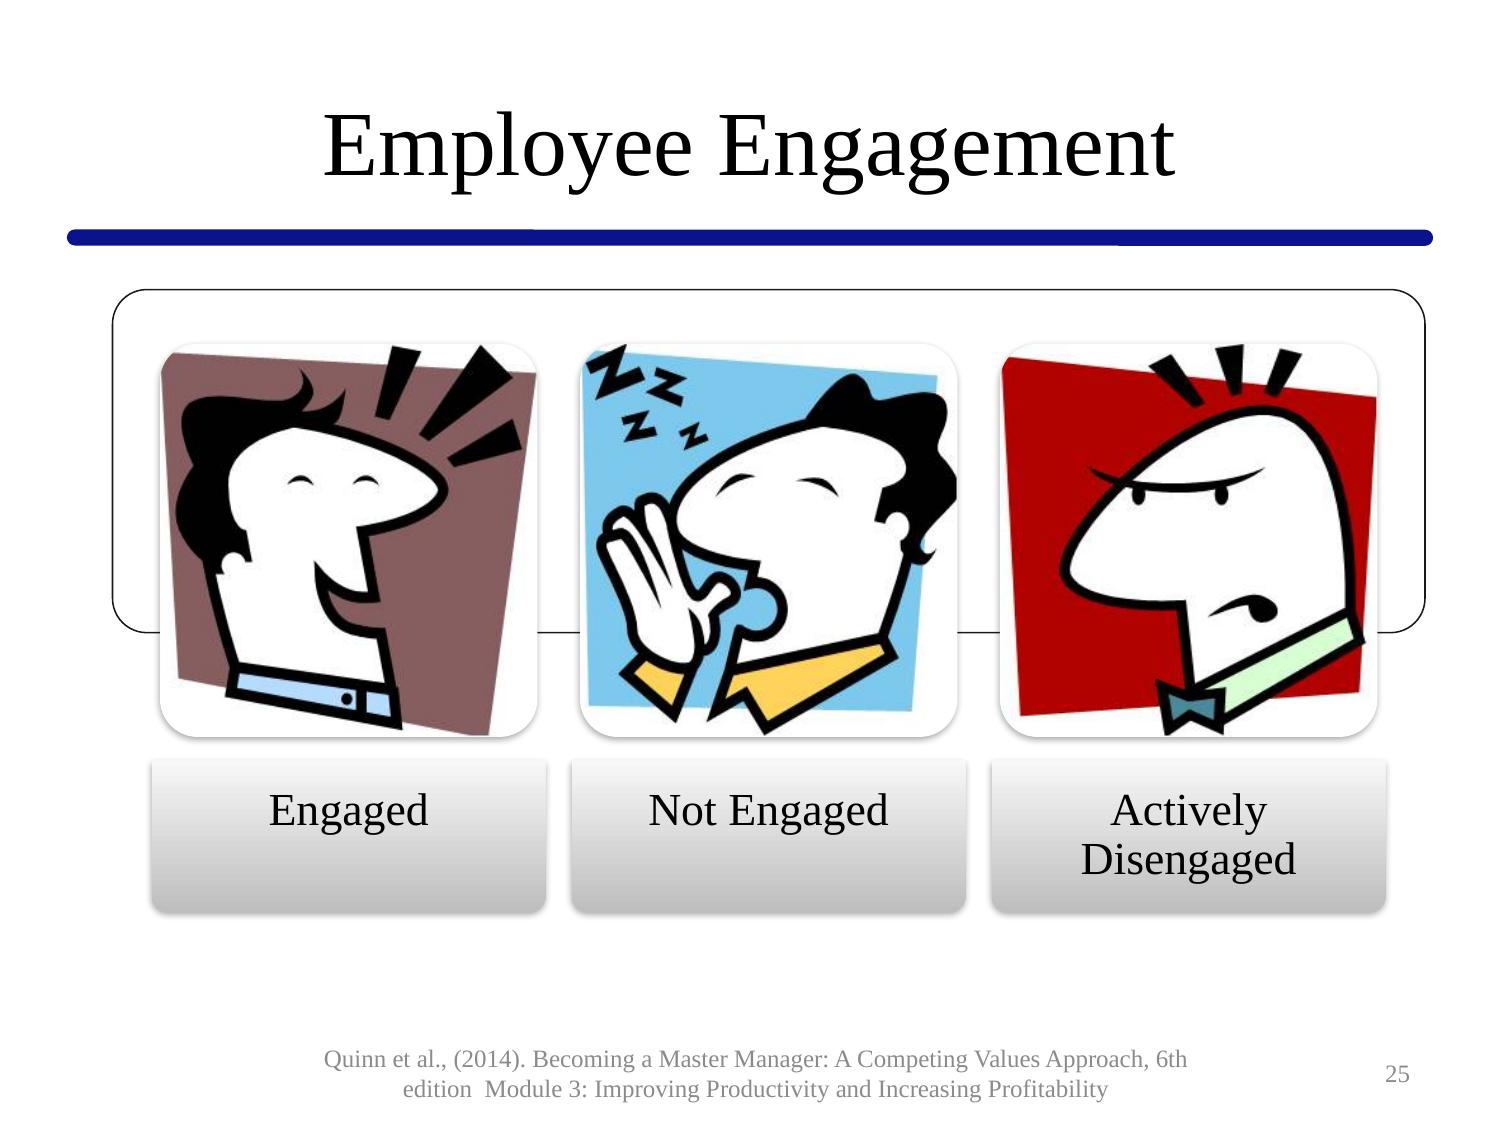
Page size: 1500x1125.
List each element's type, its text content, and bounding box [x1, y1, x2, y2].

footer Quinn et al., (2014). Becoming a Master Manager: A Competing Values Approach, 6th edition Module 3: Improving Productivity and Increasing Profitability [287, 1042, 1074, 1103]
slide_number 25 [1074, 1042, 1425, 1103]
title Employee Engagement [75, 45, 1425, 233]
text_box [112, 262, 1426, 1026]
